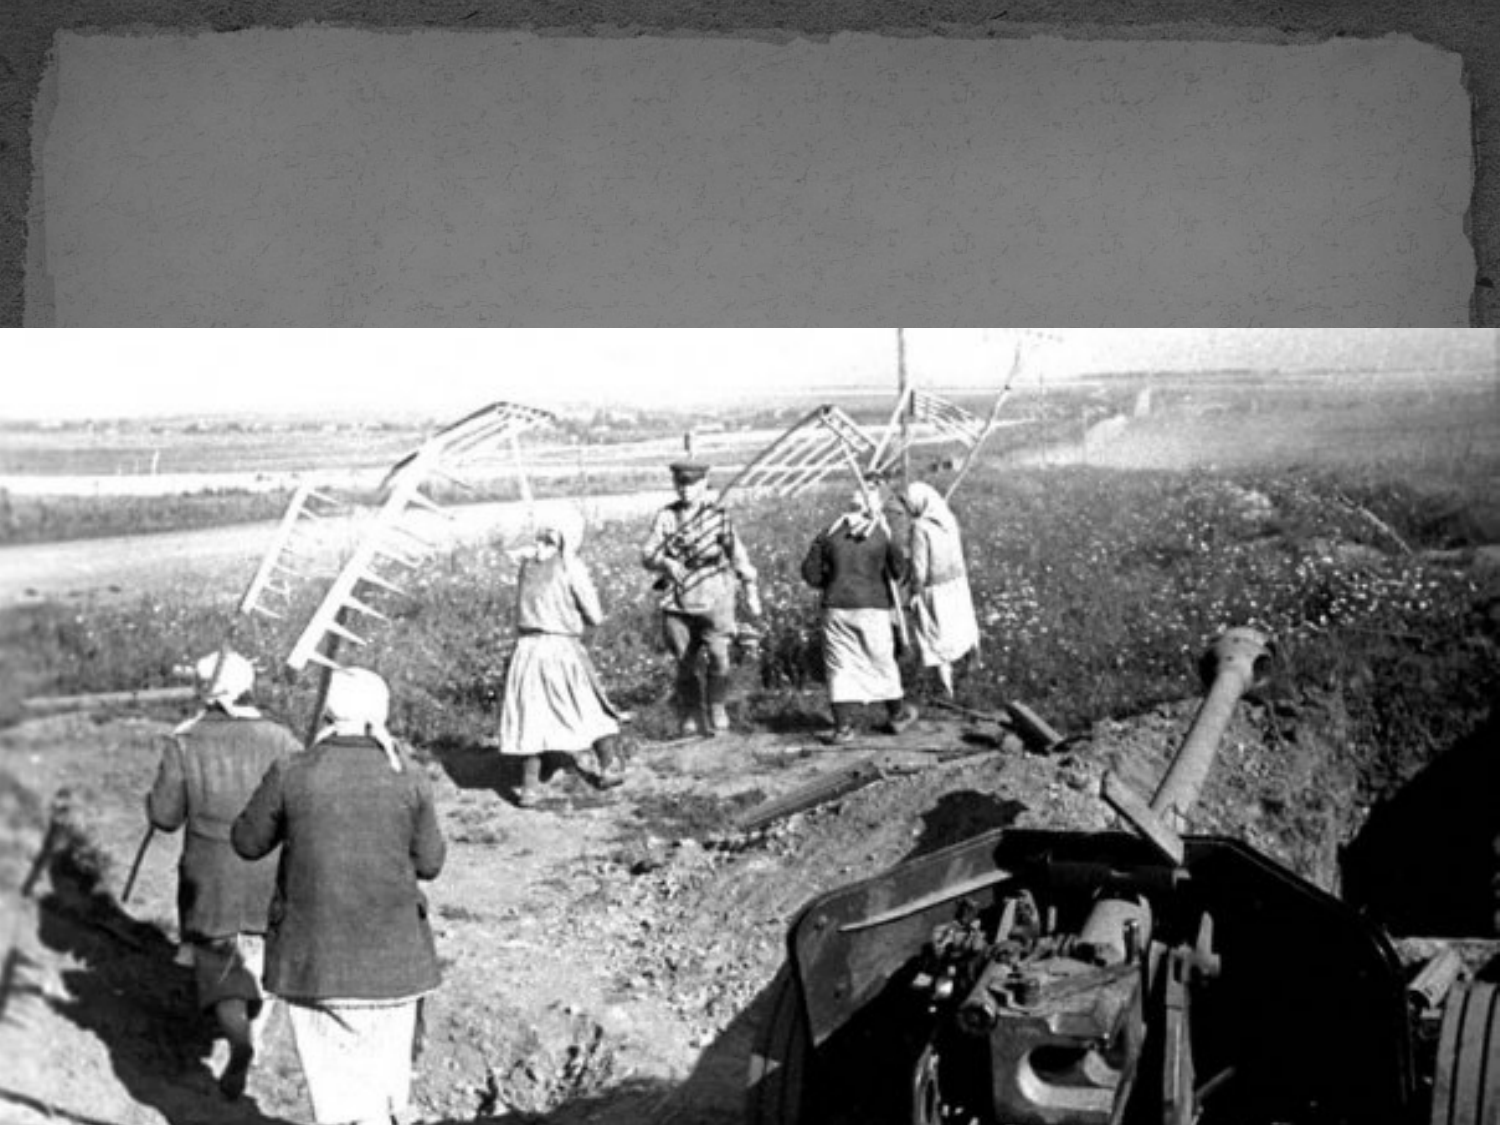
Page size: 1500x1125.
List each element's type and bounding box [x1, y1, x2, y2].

picture [0, 328, 1500, 1125]
